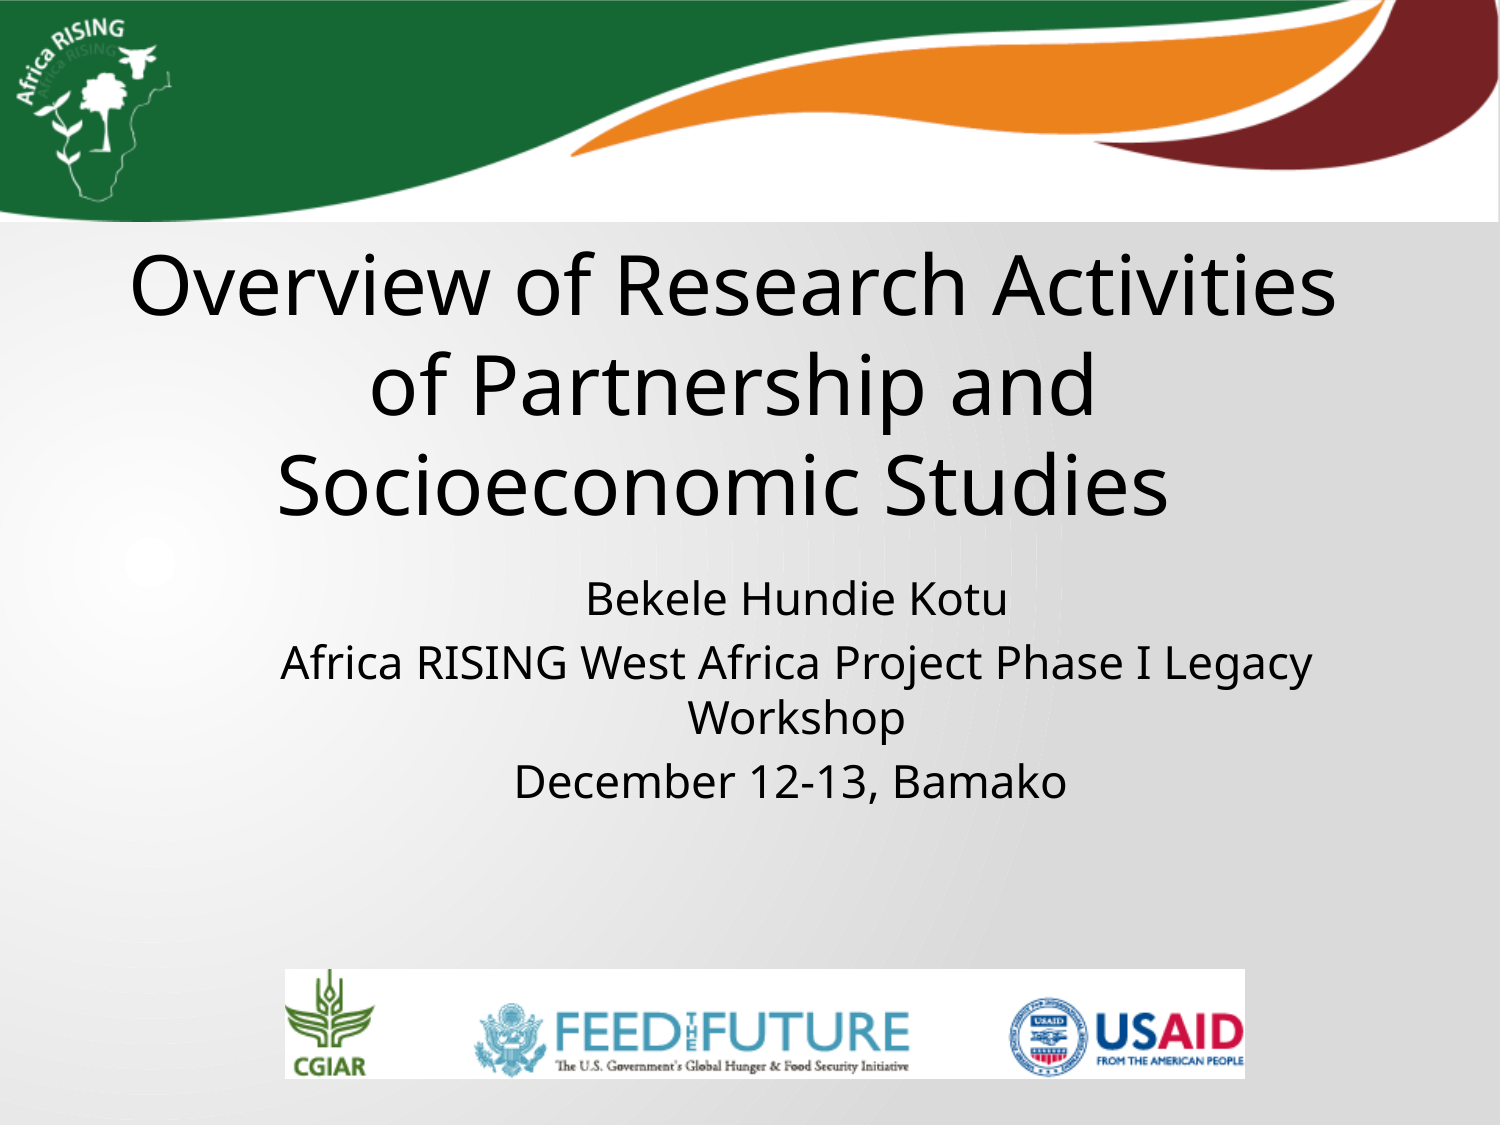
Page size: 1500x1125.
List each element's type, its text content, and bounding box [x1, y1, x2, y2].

list Bekele Hundie Kotu Africa RISING West Africa Project Phase I Legacy Workshop December 12-13, Bamako [212, 562, 1363, 900]
list Overview of Research Activities of Partnership and Socioeconomic Studies [62, 224, 1388, 538]
picture [0, 0, 1499, 222]
picture [285, 969, 1245, 1079]
